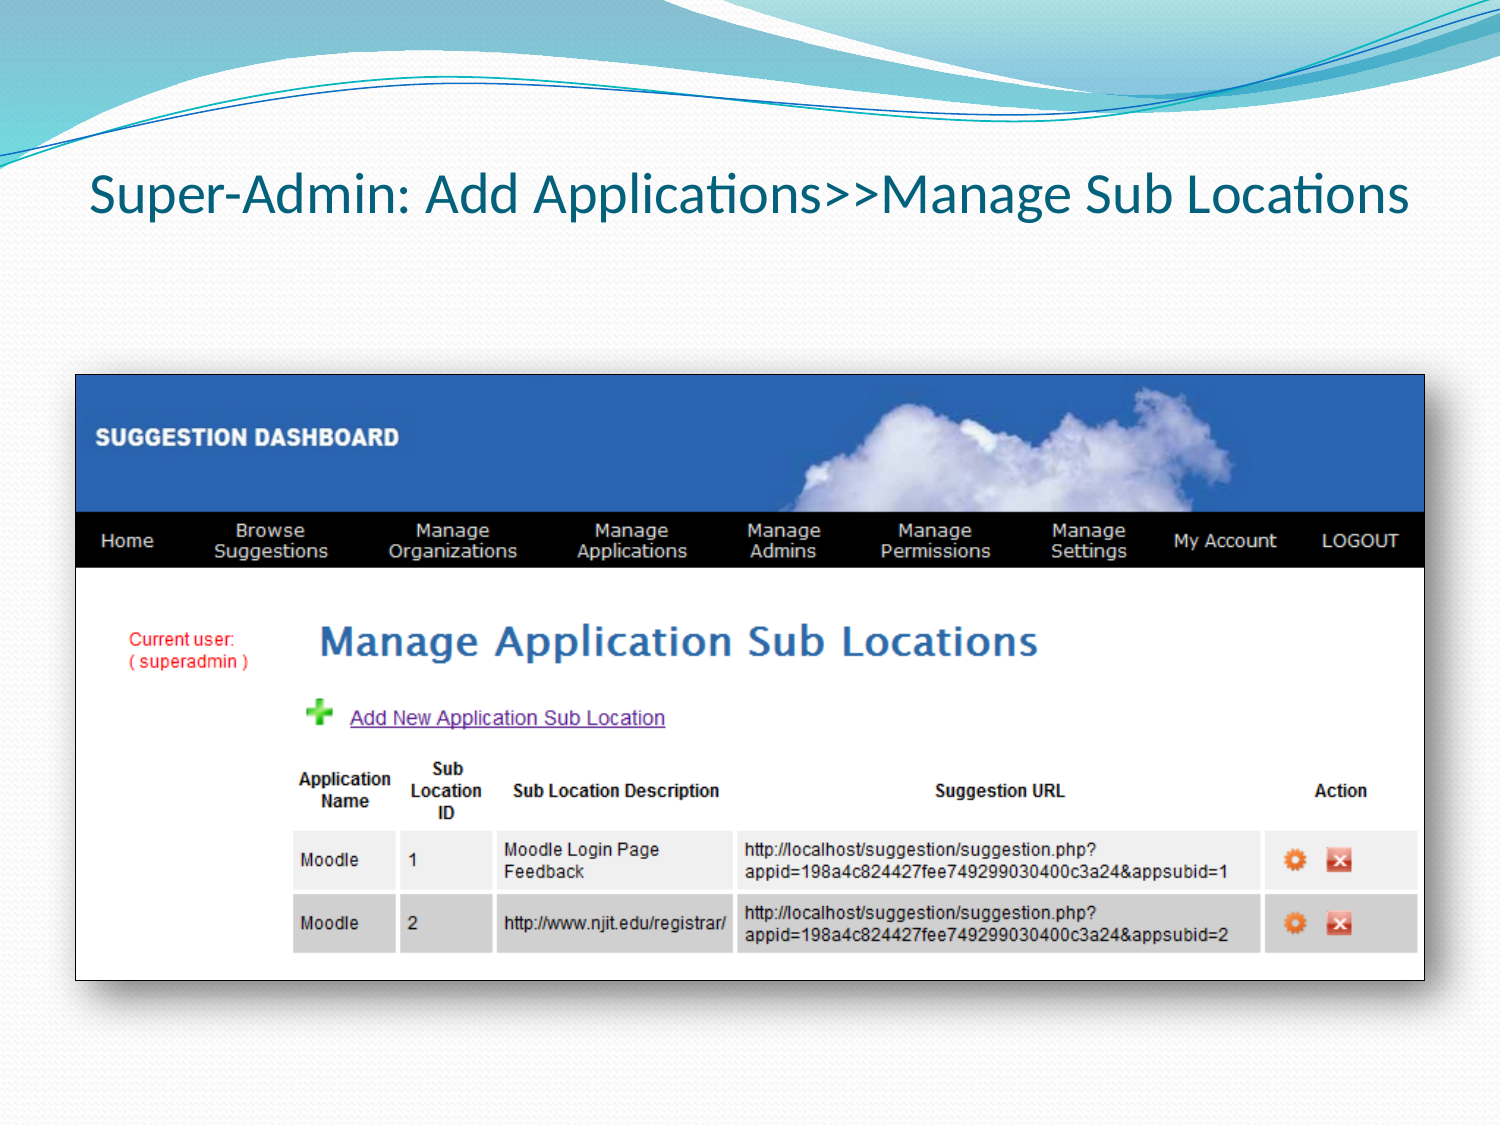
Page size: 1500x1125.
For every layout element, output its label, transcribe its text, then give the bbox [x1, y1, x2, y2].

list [74, 374, 1426, 981]
title Super-Admin: Add Applications>>Manage Sub Locations [75, 50, 1425, 225]
